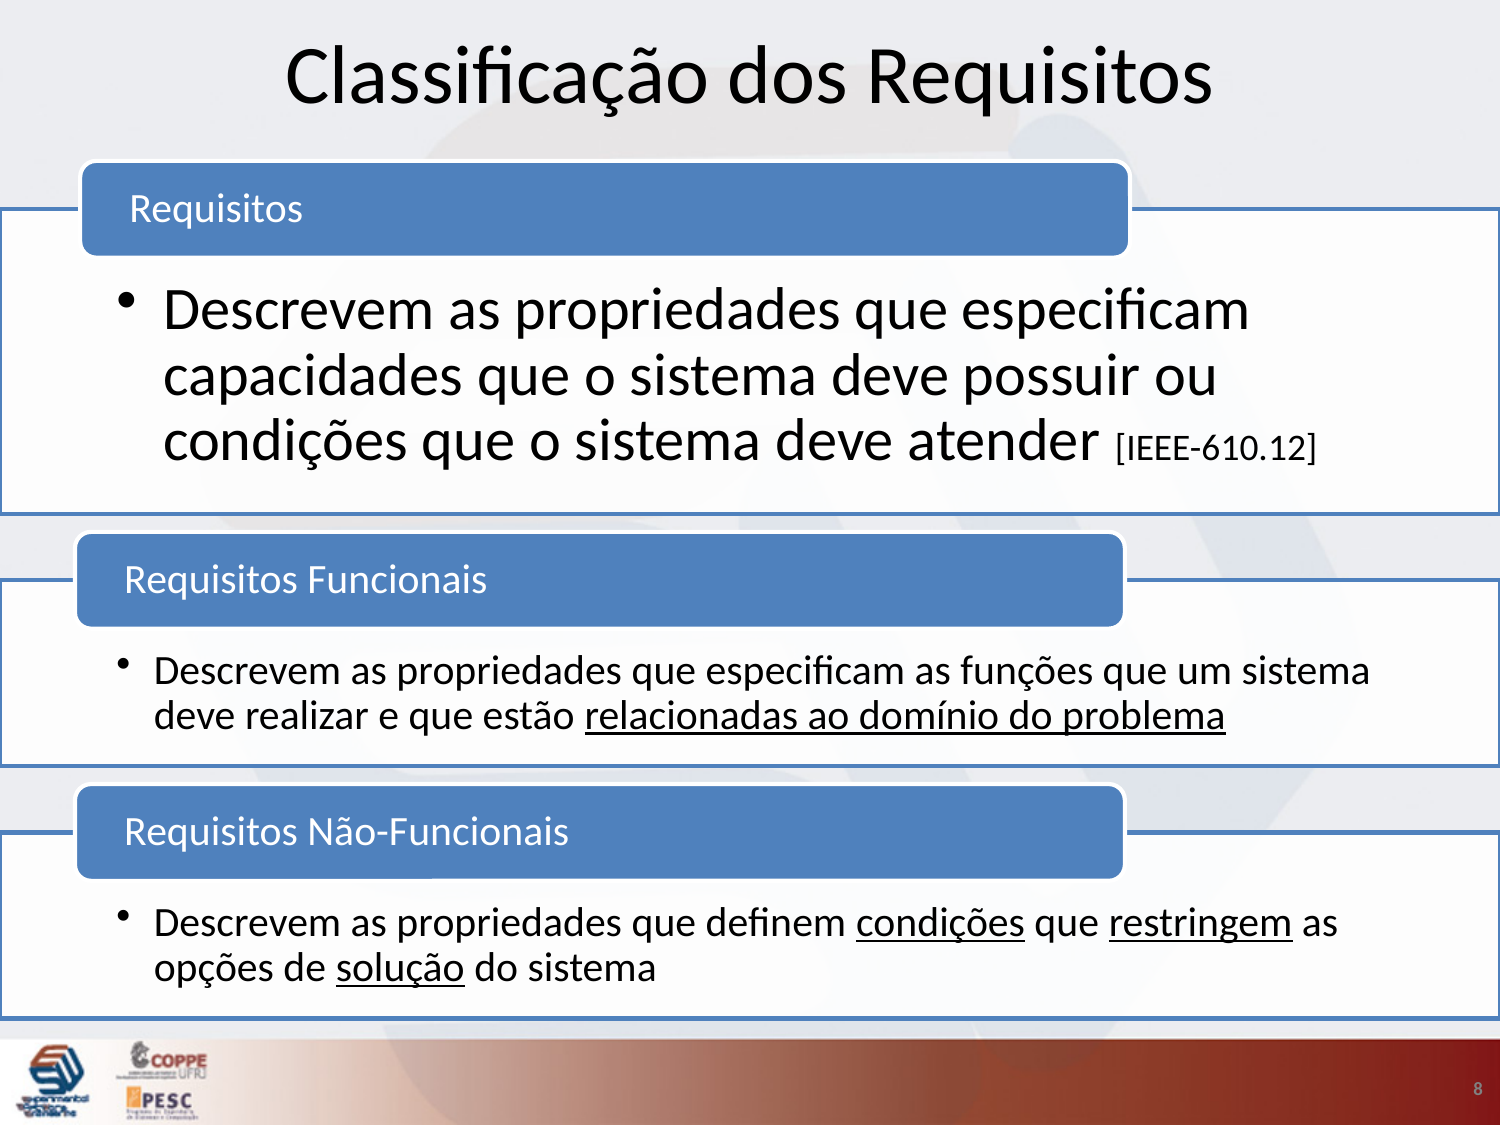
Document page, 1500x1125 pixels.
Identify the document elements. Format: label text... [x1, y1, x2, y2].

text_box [0, 140, 1500, 1039]
picture [0, 1039, 1500, 1125]
title Classificação dos Requisitos [0, 0, 1500, 140]
